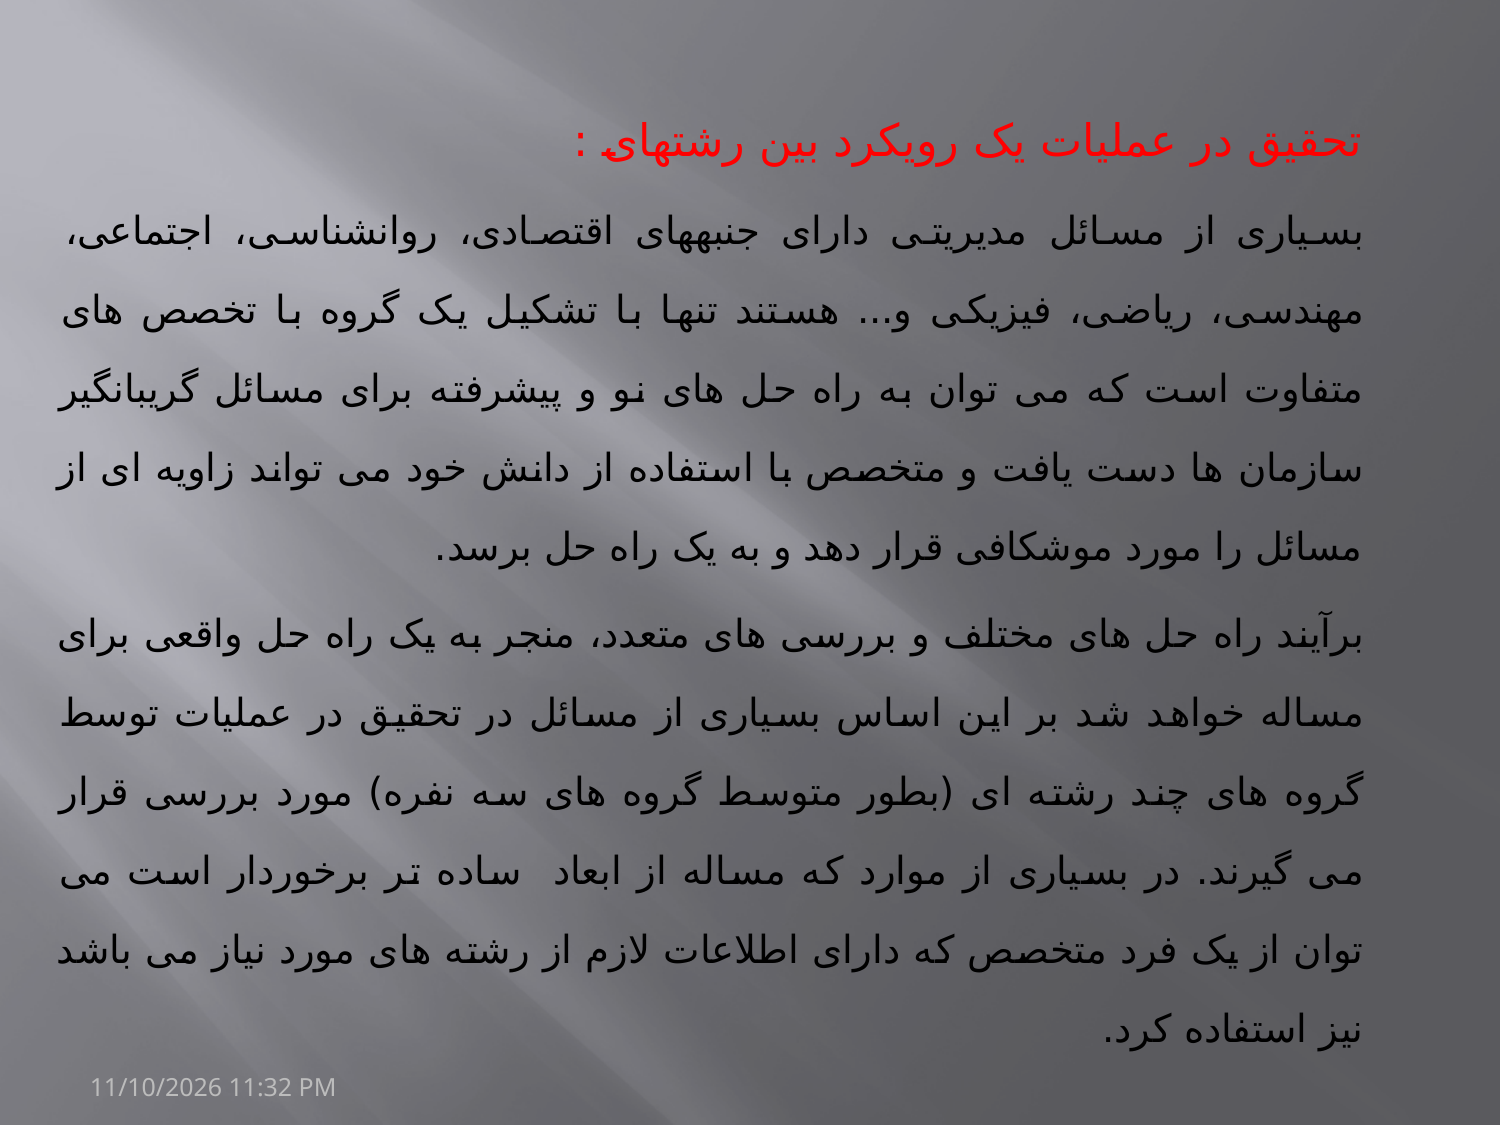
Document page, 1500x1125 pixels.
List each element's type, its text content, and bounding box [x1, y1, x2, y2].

slide_number 20/مارس/1 [75, 1052, 425, 1113]
list تحقیق در عملیات یک رویکرد بین رشته­ای : بسیاری از مسائل مدیریتی دارای جنبه­های اقتصادی، روان­شناسی، اجتماعی، مهندسی، ریاضی، فیزیکی و... هستند تنها با تشکیل یک گروه با تخصص های متفاوت است که می توان به راه حل های نو و پیشرفته برای مسائل گریبانگیر سازمان ها دست یافت و متخصص با استفاده از دانش خود می تواند زاویه ای از مسائل را مورد موشکافی قرار دهد و به یک راه حل برسد. برآیند راه حل های مختلف و بررسی های متعدد، منجر به یک راه حل واقعی برای مساله خواهد شد بر این اساس بسیاری از مسائل در تحقیق در عملیات توسط گروه های چند رشته ای (بطور متوسط گروه های سه نفره) مورد بررسی قرار می گیرند. در بسیاری از موارد که مساله از ابعاد ساده تر برخوردار است می توان از یک فرد متخصص که دارای اطلاعات لازم از رشته های مورد نیاز می باشد نیز استفاده کرد. [41, 66, 1459, 1059]
